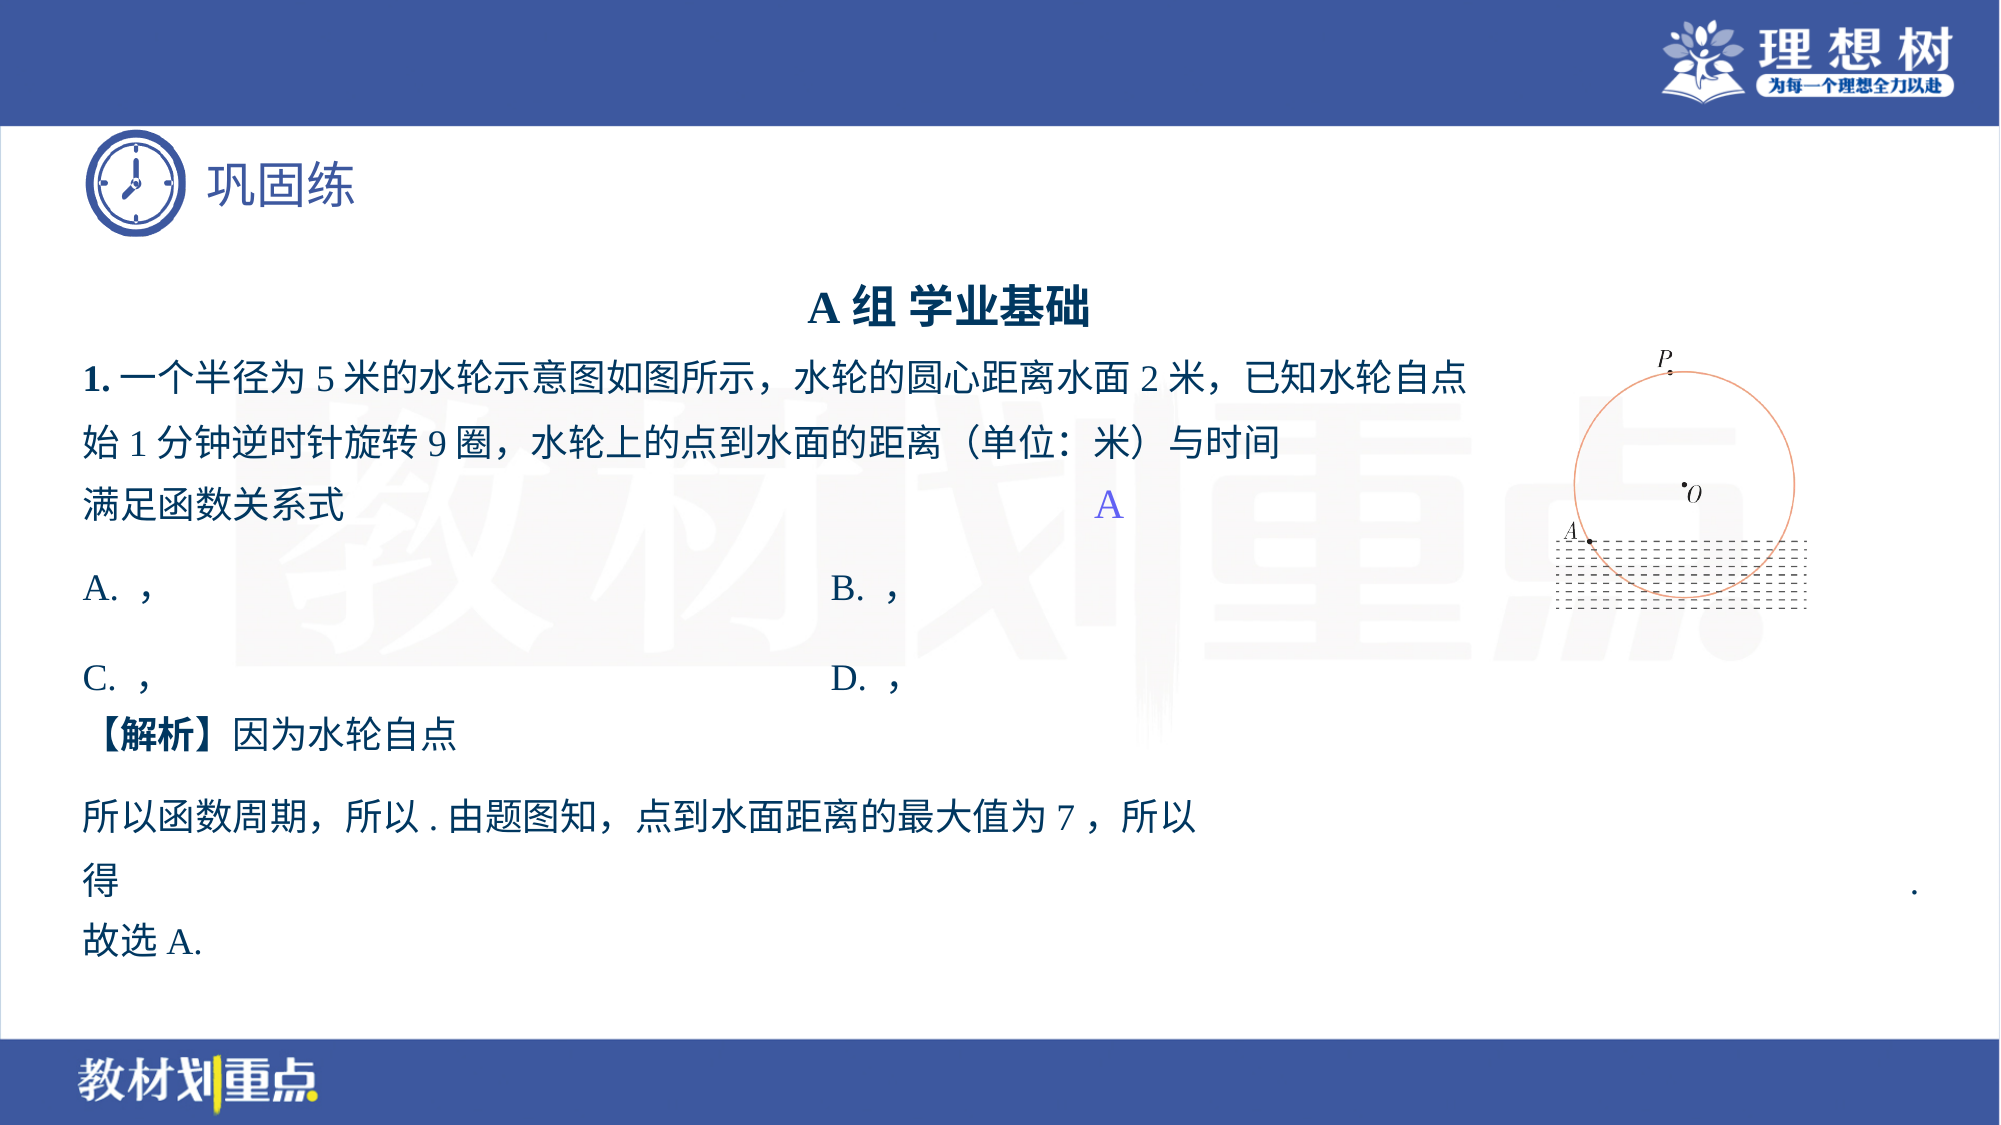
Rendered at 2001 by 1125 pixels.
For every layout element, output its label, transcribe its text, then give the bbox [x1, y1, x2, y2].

picture [0, 0, 2000, 1125]
text_box A组 学业基础 [82, 257, 1817, 327]
text_box 巩固练 [206, 140, 503, 226]
text_box A [1078, 475, 1140, 526]
